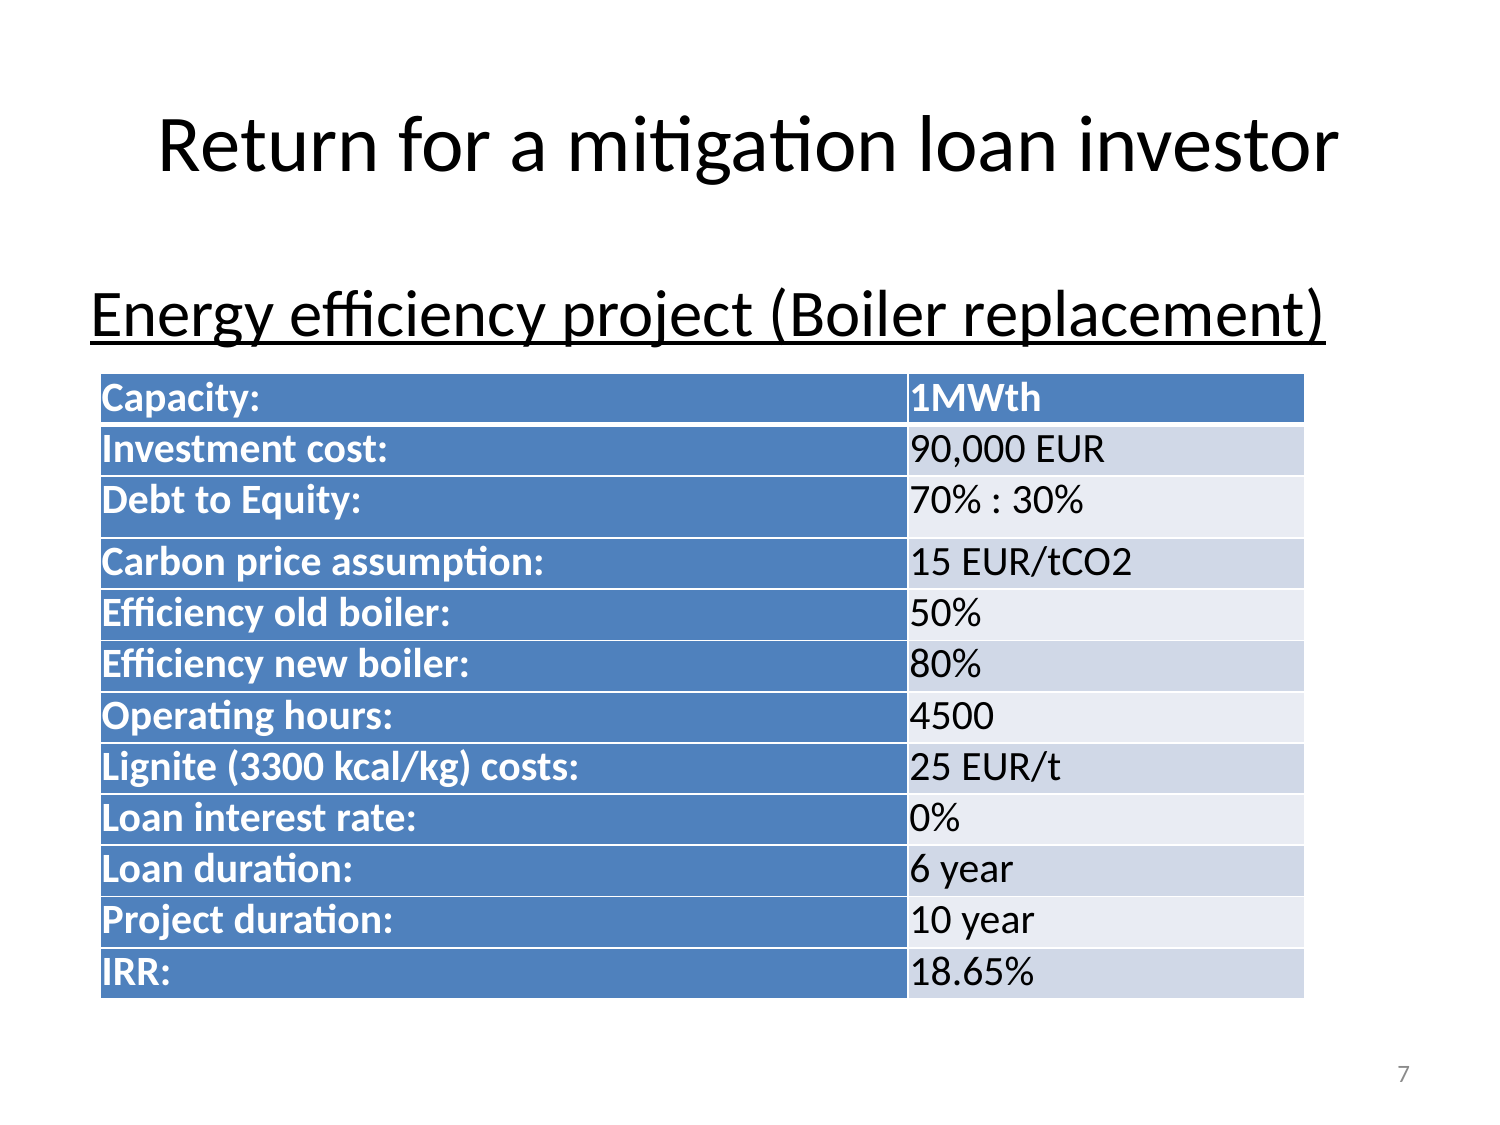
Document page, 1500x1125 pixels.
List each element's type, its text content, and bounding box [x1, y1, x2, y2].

table_cell Efficiency new boiler: [101, 641, 907, 691]
table_cell Investment cost: [101, 427, 907, 475]
table_cell Project duration: [101, 897, 907, 947]
table_cell 15 EUR/tCO2 [909, 539, 1304, 588]
table_header 1MWth [909, 374, 1304, 422]
title Return for a mitigation loan investor [75, 45, 1425, 233]
table_cell 6 year [909, 846, 1304, 896]
table_cell 0% [909, 795, 1304, 844]
slide_number 7 [1074, 1042, 1425, 1103]
table_cell Efficiency old boiler: [101, 590, 907, 640]
table_cell Carbon price assumption: [101, 539, 907, 588]
table_cell 80% [909, 641, 1304, 691]
table_cell 18.65% [909, 949, 1304, 998]
table_cell IRR: [101, 949, 907, 998]
table_cell 10 year [909, 897, 1304, 947]
table_cell 70% : 30% [909, 477, 1304, 537]
table_cell 4500 [909, 693, 1304, 742]
list Energy efficiency project (Boiler replacement) [75, 262, 1425, 1043]
table_cell Loan interest rate: [101, 795, 907, 844]
table_cell Loan duration: [101, 846, 907, 896]
table_cell Debt to Equity: [101, 477, 907, 537]
table_cell 25 EUR/t [909, 744, 1304, 793]
table_cell 50% [909, 590, 1304, 640]
table_header Capacity: [101, 374, 907, 422]
table_cell 90,000 EUR [909, 427, 1304, 475]
table_cell Operating hours: [101, 693, 907, 742]
table_cell Lignite (3300 kcal/kg) costs: [101, 744, 907, 793]
